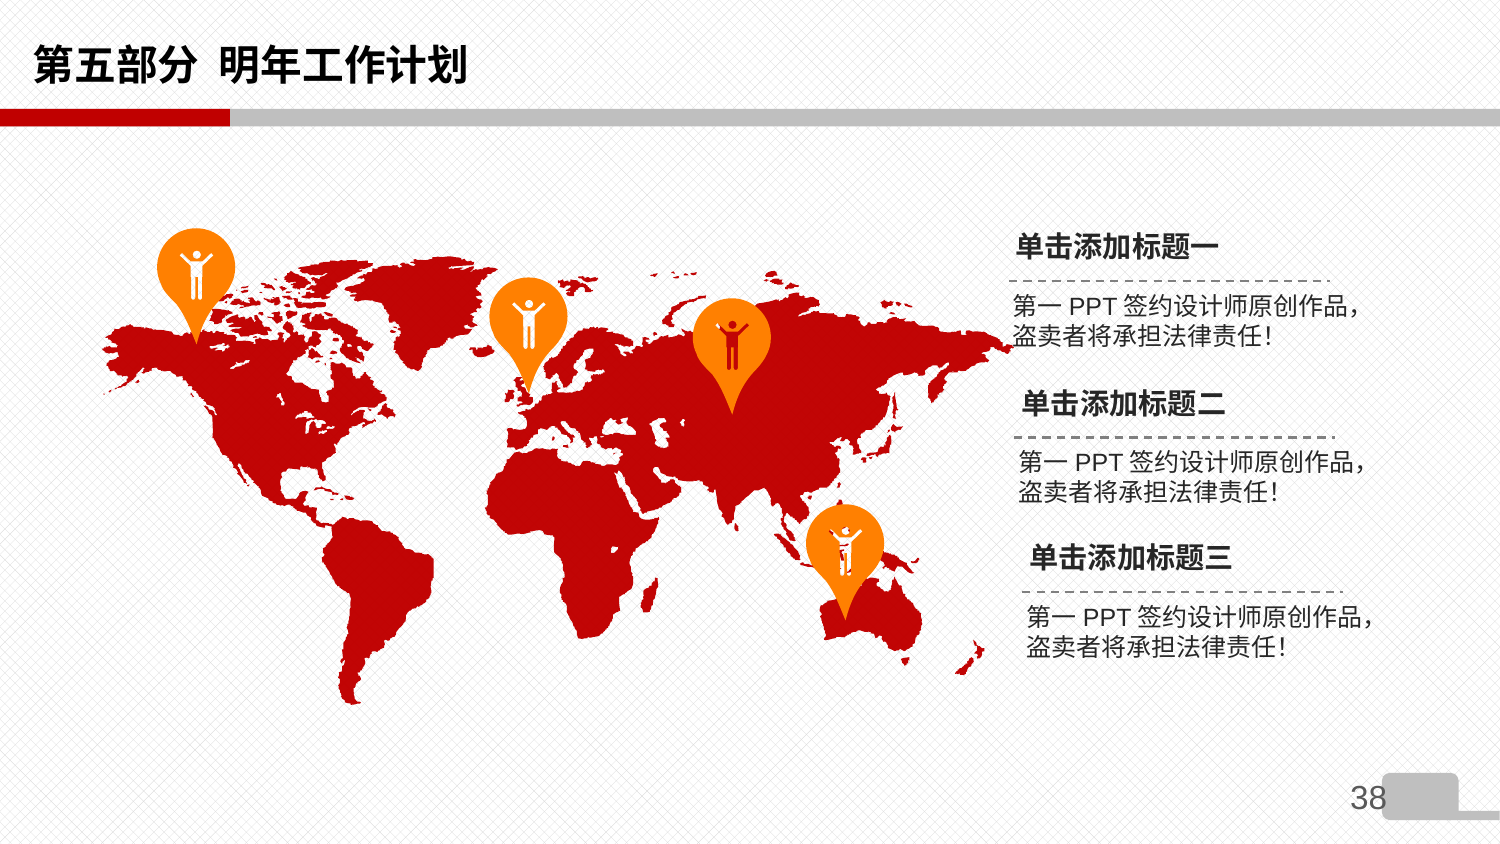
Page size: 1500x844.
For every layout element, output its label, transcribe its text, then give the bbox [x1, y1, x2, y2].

text_box 单击添加标题三 [1018, 532, 1250, 583]
title 第五部分 明年工作计划 [17, 35, 1368, 93]
text_box 第一PPT签约设计师原创作品，盗卖者将承担法律责任！ [1018, 594, 1424, 669]
text_box 第一PPT签约设计师原创作品，盗卖者将承担法律责任！ [1018, 439, 1412, 514]
text_box 第一PPT签约设计师原创作品，盗卖者将承担法律责任！ [1018, 282, 1409, 358]
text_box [101, 255, 1015, 706]
text_box [157, 226, 236, 254]
text_box 单击添加标题一 [1000, 220, 1235, 271]
text_box 单击添加标题二 [1018, 377, 1242, 428]
